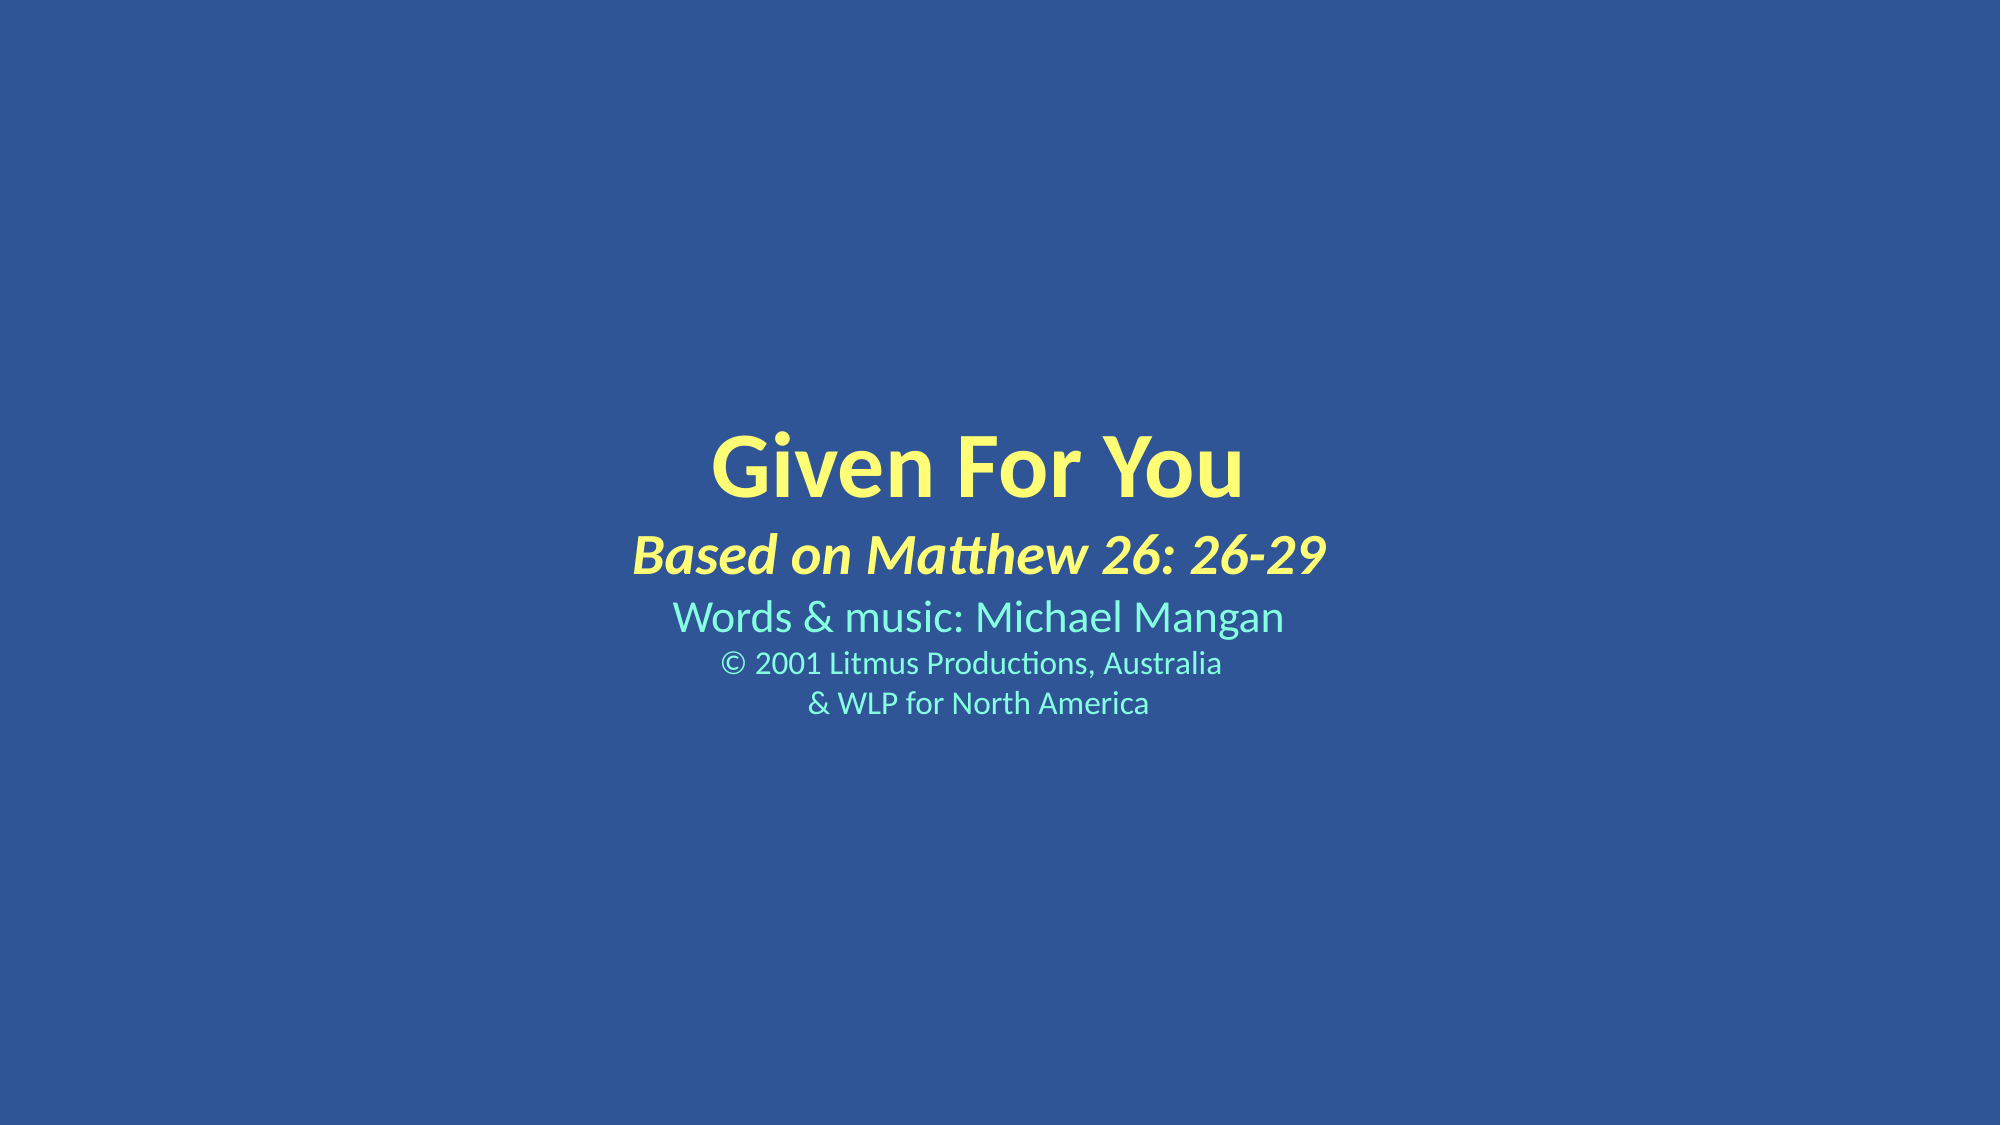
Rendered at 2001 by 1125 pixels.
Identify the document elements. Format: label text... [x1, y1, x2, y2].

text_box Given For You Based on Matthew 26: 26-29 Words & music: Michael Mangan © 2001 Litmus Productions, Australia & WLP for North America [291, 403, 1667, 722]
